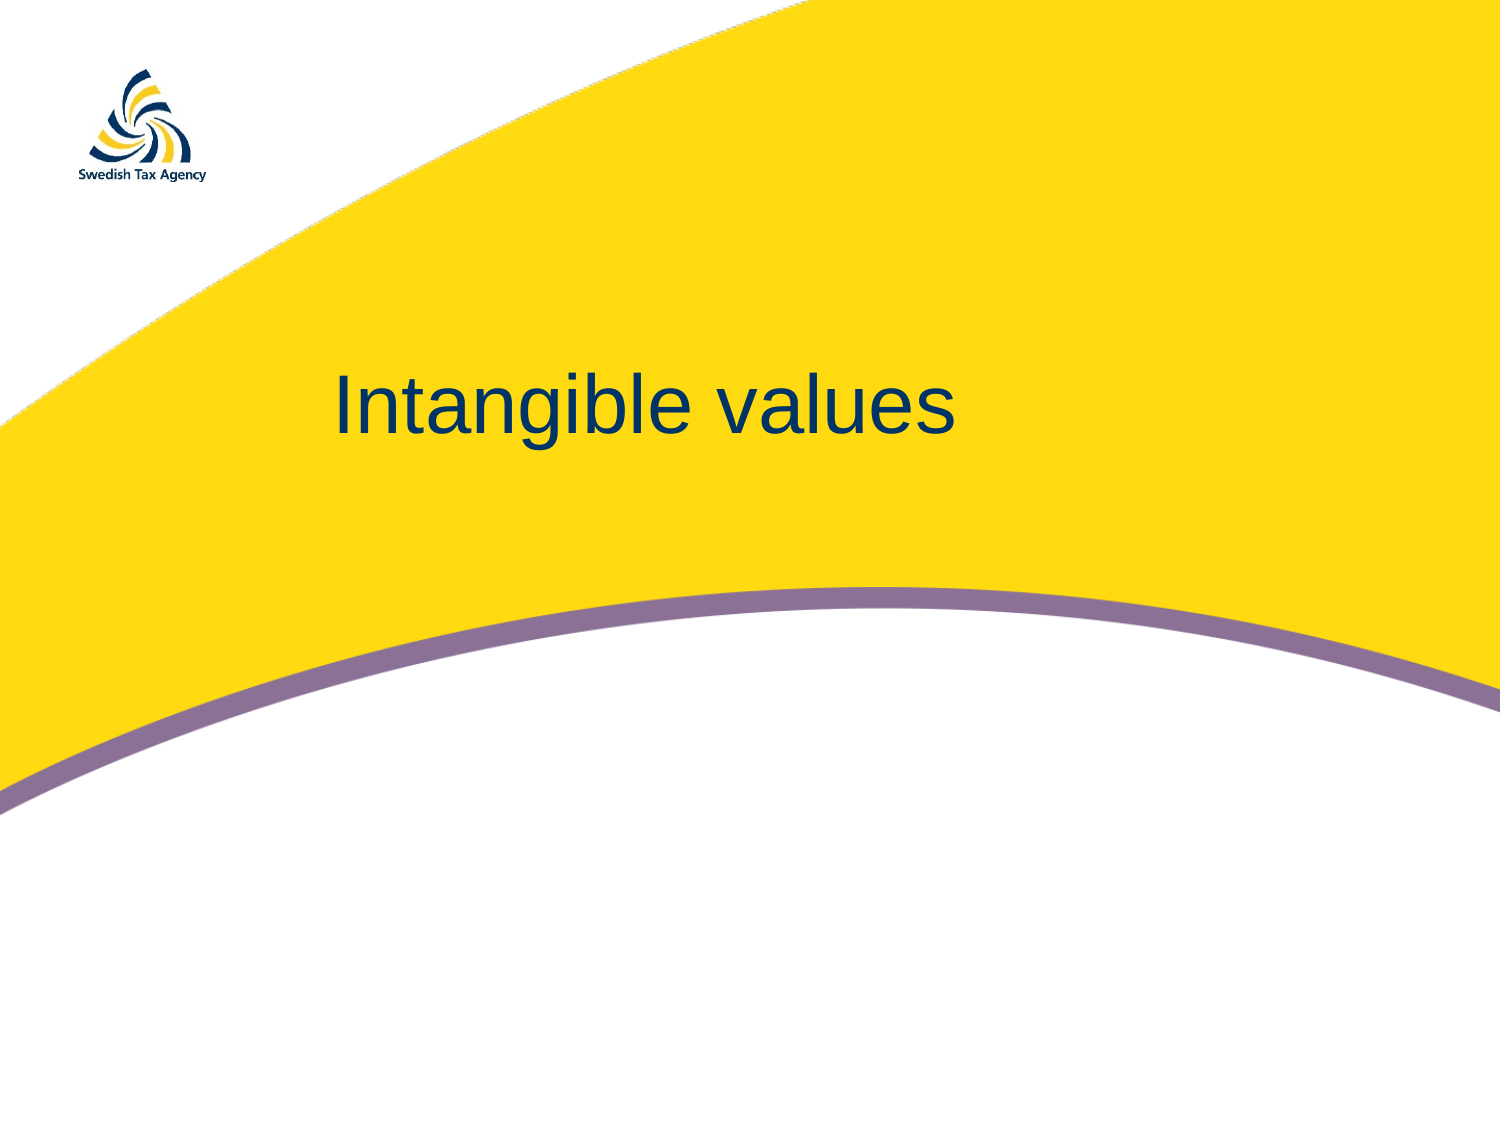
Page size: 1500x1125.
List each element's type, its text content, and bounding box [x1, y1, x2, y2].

picture [0, 0, 1500, 825]
title Intangible values [317, 342, 1375, 461]
